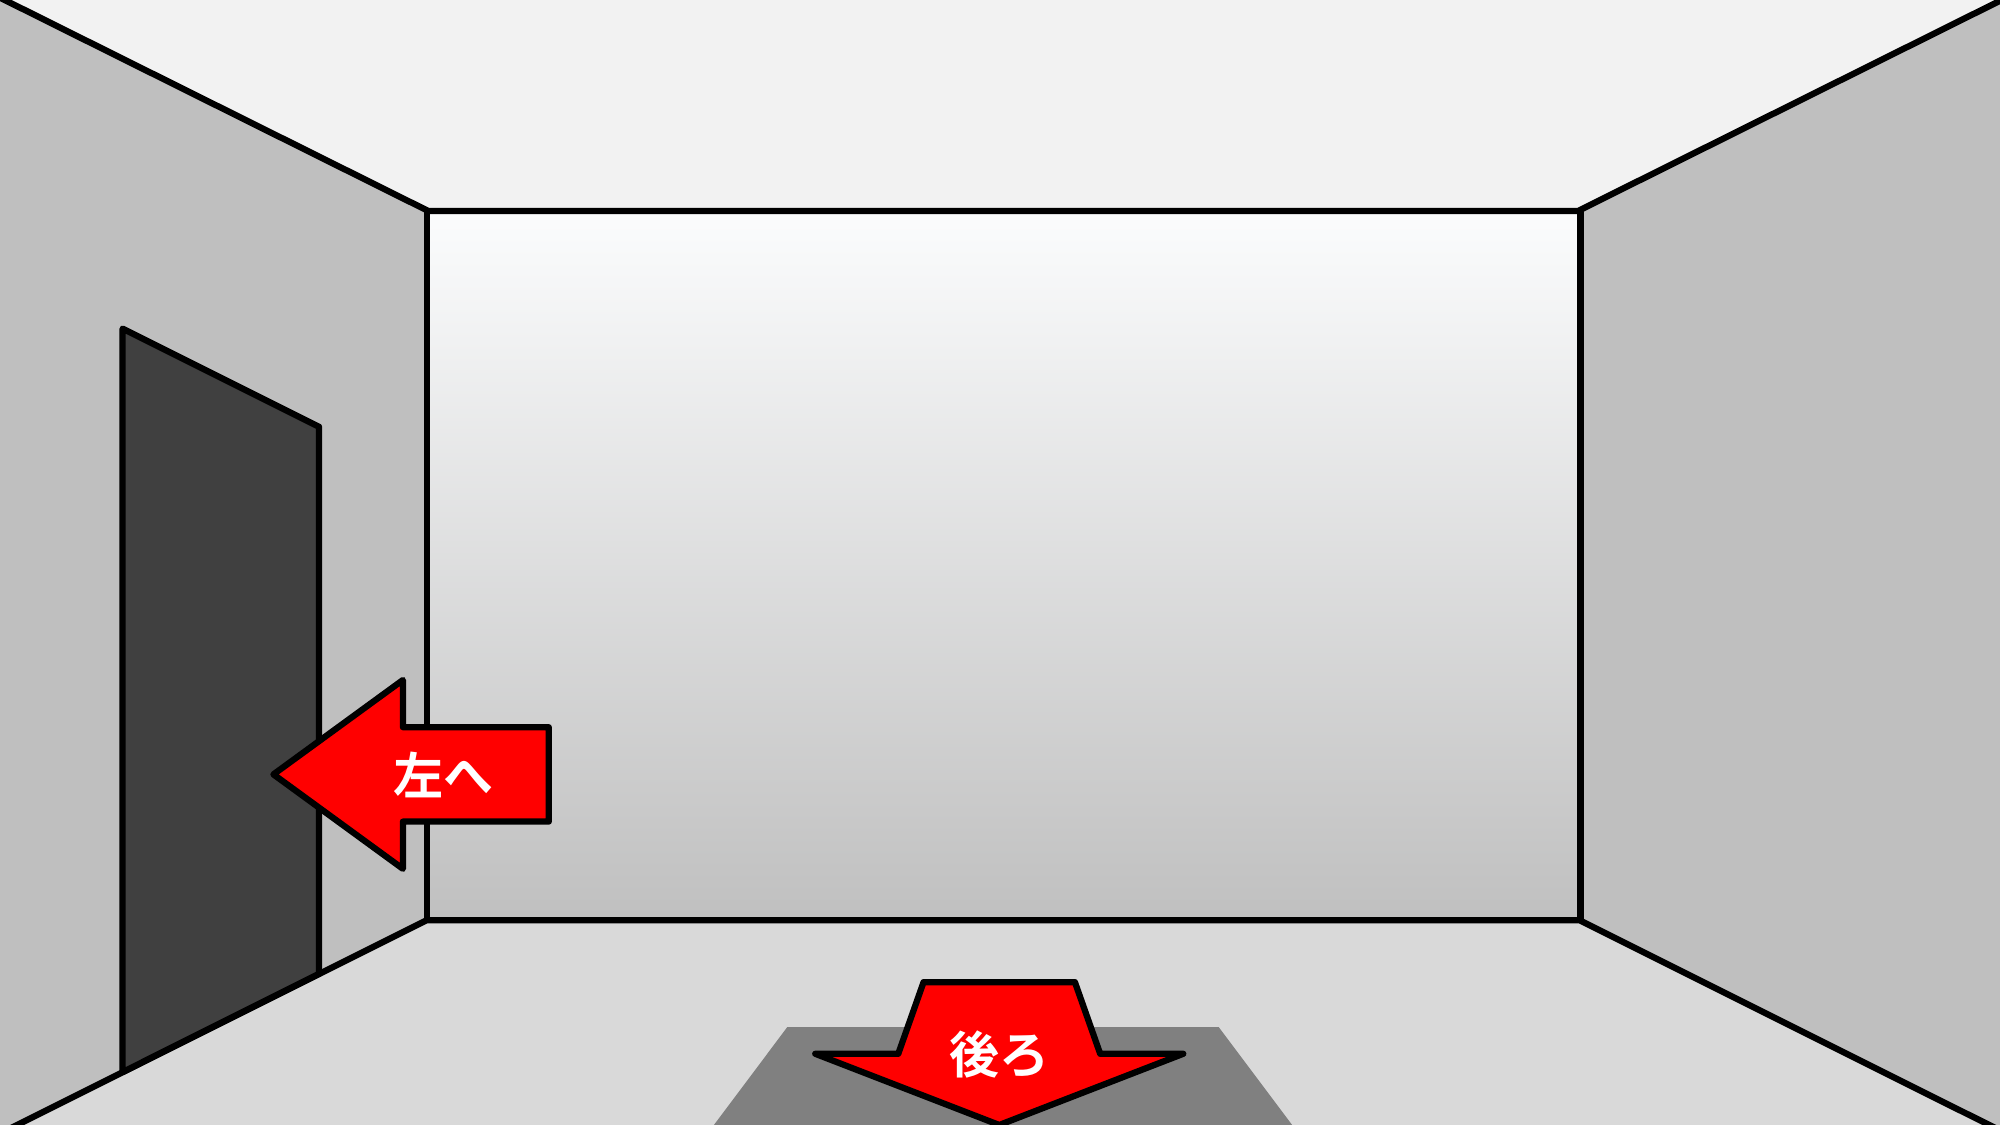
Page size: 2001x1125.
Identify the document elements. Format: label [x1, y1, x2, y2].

text_box [0, 0, 2000, 1125]
